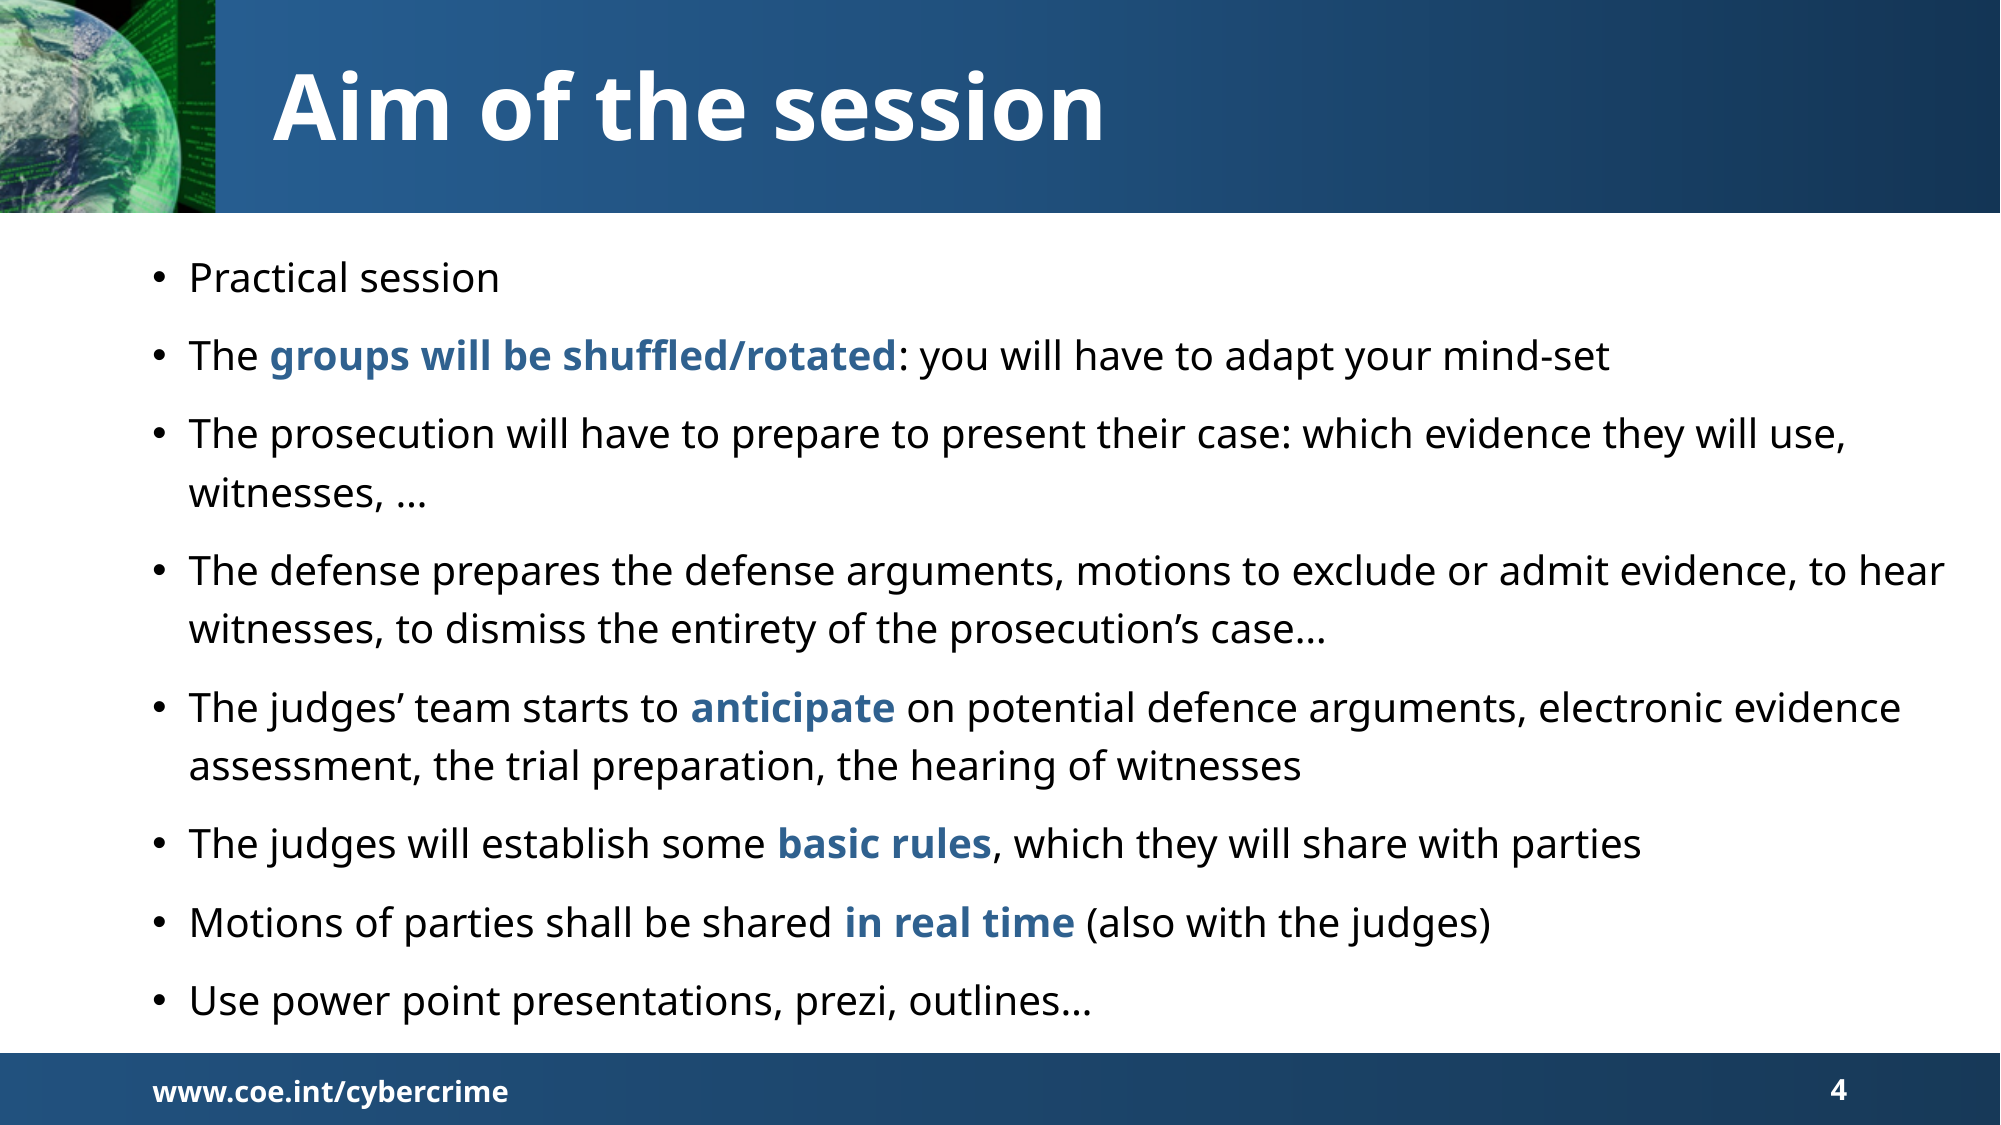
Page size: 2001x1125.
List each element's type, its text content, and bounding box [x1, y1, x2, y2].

list Practical session The groups will be shuffled/rotated: you will have to adapt your mind-set The prosecution will have to prepare to present their case: which evidence they will use, witnesses, … The defense prepares the defense arguments, motions to exclude or admit evidence, to hear witnesses, to dismiss the entirety of the prosecution’s case… The judges’ team starts to anticipate on potential defence arguments, electronic evidence assessment, the trial preparation, the hearing of witnesses The judges will establish some basic rules, which they will share with parties Motions of parties shall be shared in real time (also with the judges) Use power point presentations, prezi, outlines… [137, 234, 1976, 1034]
slide_number 4 [1412, 1061, 1863, 1121]
picture [0, 0, 2000, 213]
slide_number www.coe.int/cybercrime [137, 1061, 588, 1121]
title Aim of the session [258, 39, 1976, 183]
